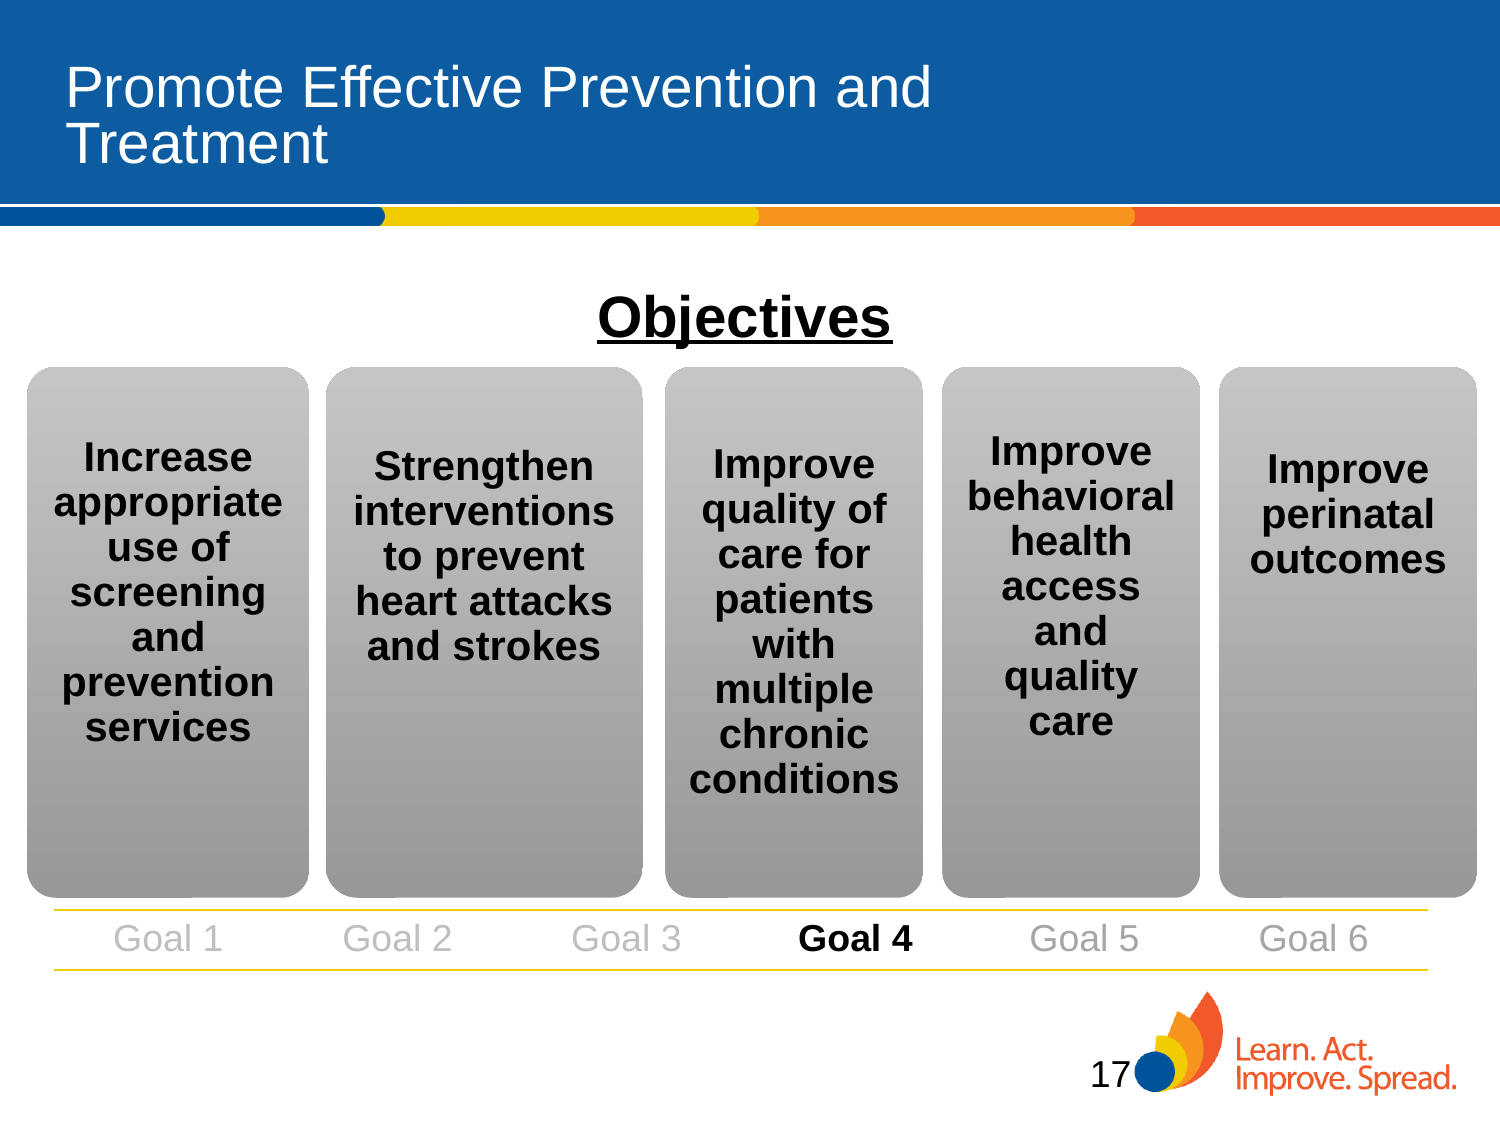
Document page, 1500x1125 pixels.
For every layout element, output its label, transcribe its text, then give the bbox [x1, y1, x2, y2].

picture [0, 0, 1500, 1125]
title Promote Effective Prevention and Treatment [49, 24, 1063, 213]
table_header Goal 3 [512, 911, 741, 969]
table_header Goal 5 [970, 911, 1199, 969]
slide_number 17 [1074, 1042, 1426, 1103]
table_header Goal 6 [1199, 911, 1428, 969]
table_header Goal 1 [54, 911, 283, 969]
text_box Objectives [582, 271, 908, 357]
table_header Goal 2 [283, 911, 512, 969]
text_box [26, 366, 1478, 898]
table_header Goal 4 [741, 911, 970, 969]
